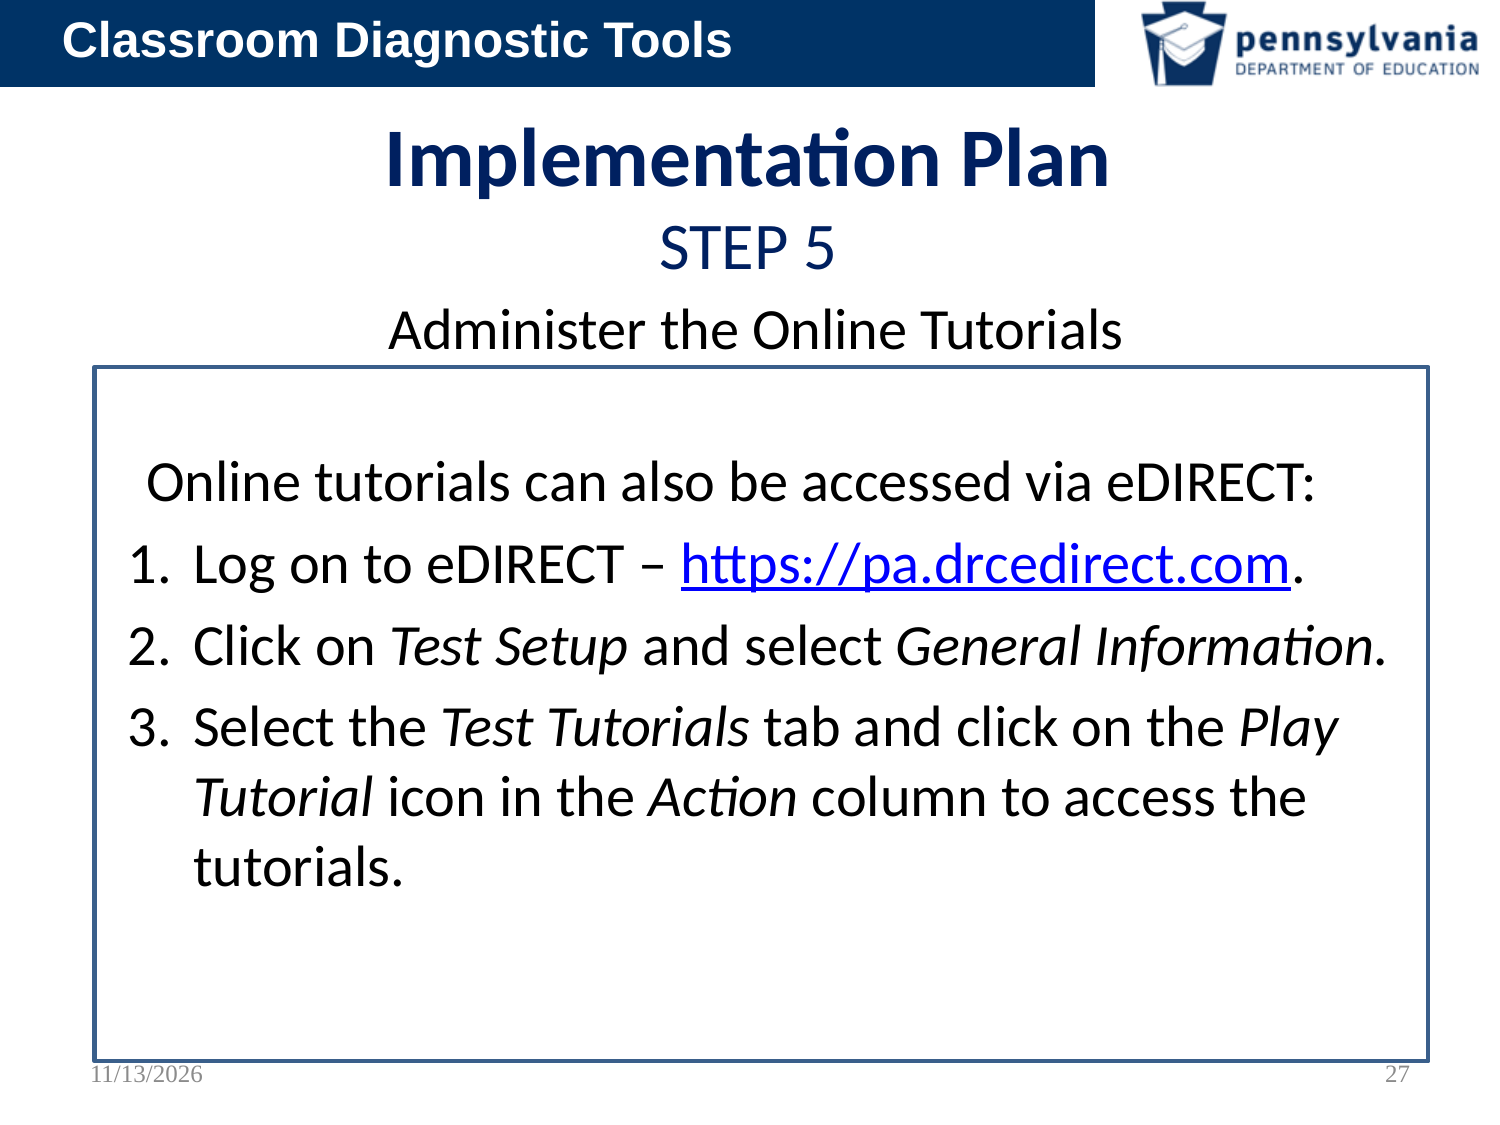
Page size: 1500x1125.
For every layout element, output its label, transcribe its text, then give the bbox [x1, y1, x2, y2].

picture [1134, 0, 1485, 90]
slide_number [75, 1042, 425, 1103]
list Online tutorials can also be accessed via eDIRECT: Log on to eDIRECT – https://pa.drcedirect.com. Click on Test Setup and select General Information. Select the Test Tutorials tab and click on the Play Tutorial icon in the Action column to access the tutorials. [74, 262, 1426, 1006]
title Implementation Plan STEP 5 Administer the Online Tutorials [73, 146, 1424, 319]
slide_number 27 [1074, 1042, 1425, 1103]
text_box [92, 365, 1430, 1063]
